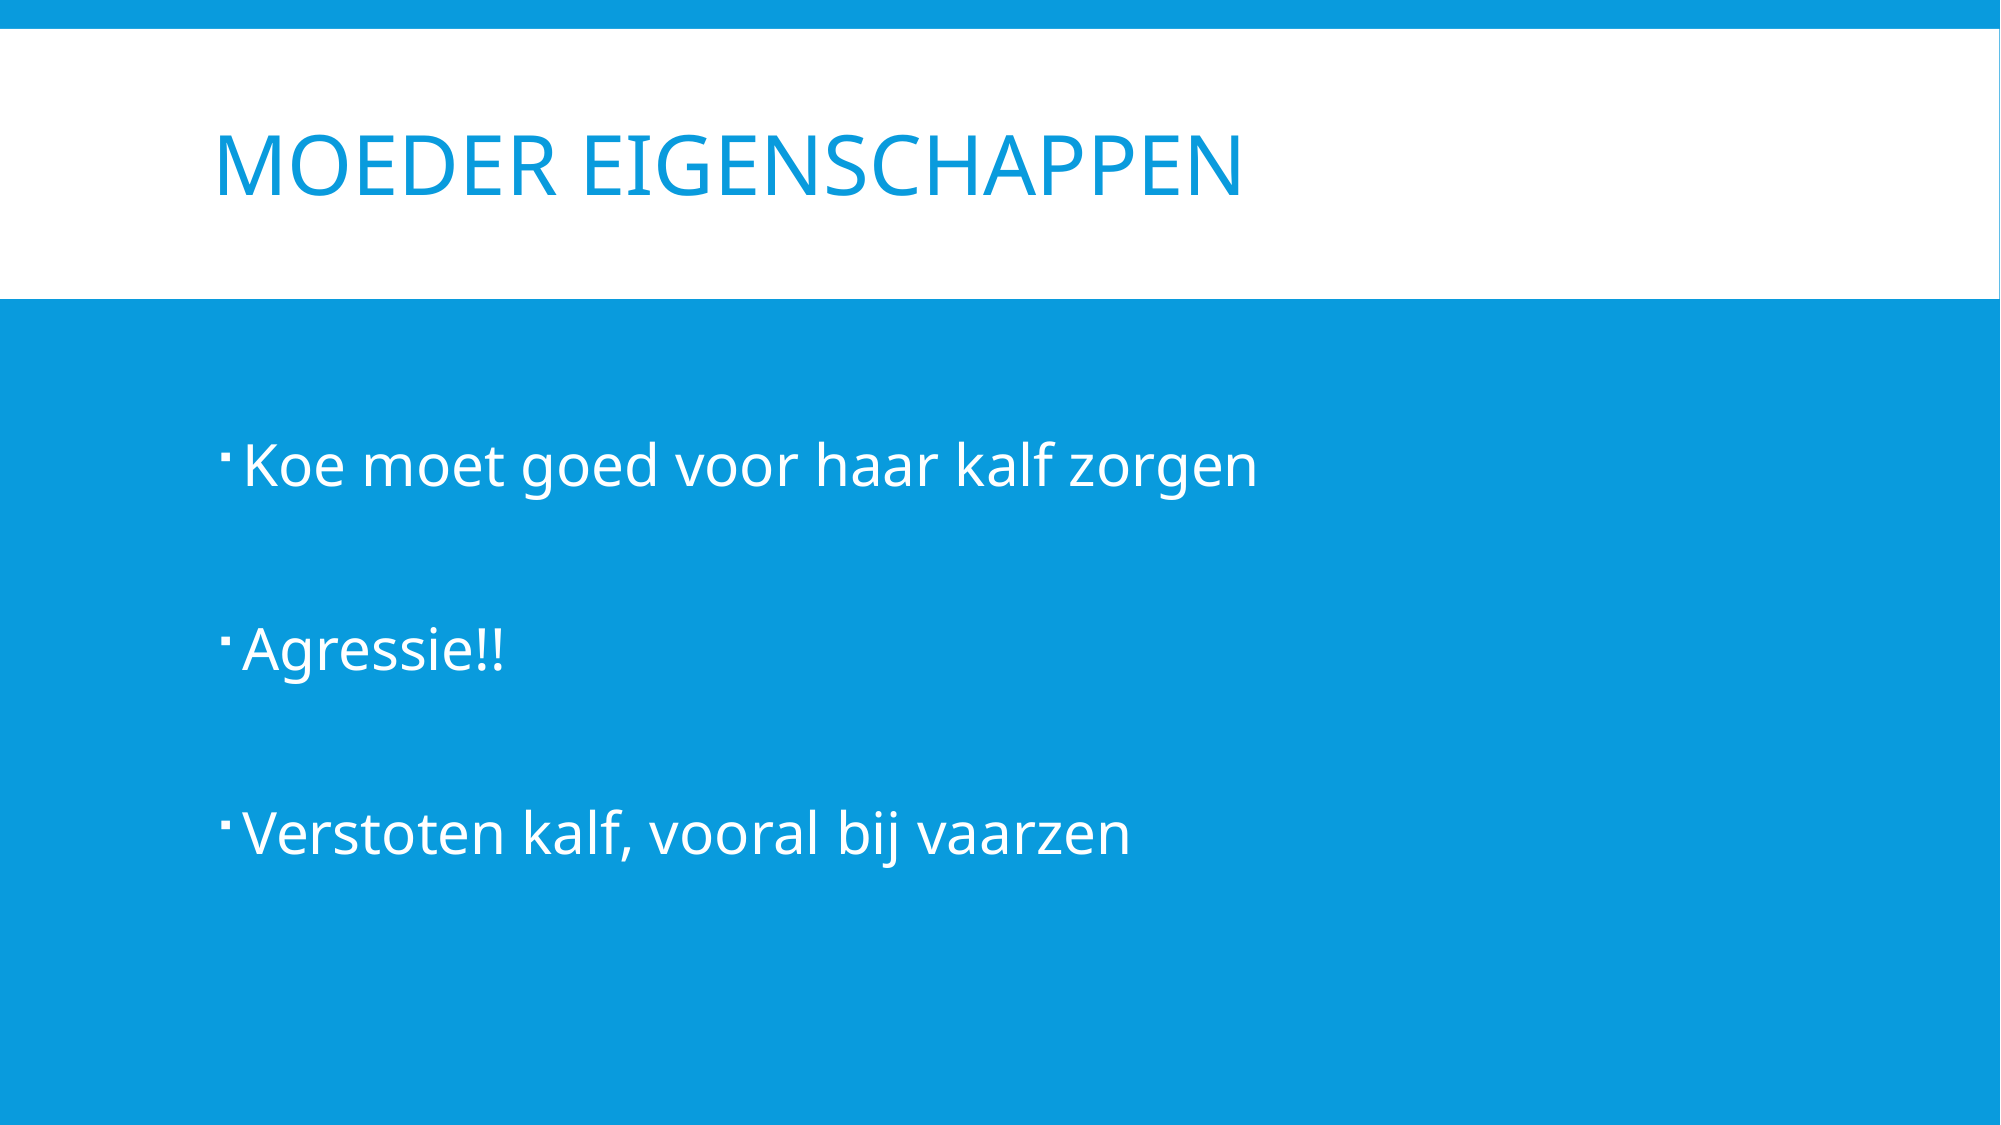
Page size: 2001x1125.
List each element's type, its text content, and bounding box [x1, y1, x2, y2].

title Moeder eigenschappen [197, 46, 1803, 295]
list Koe moet goed voor haar kalf zorgen Agressie!! Verstoten kalf, vooral bij vaarzen [197, 329, 1803, 1020]
